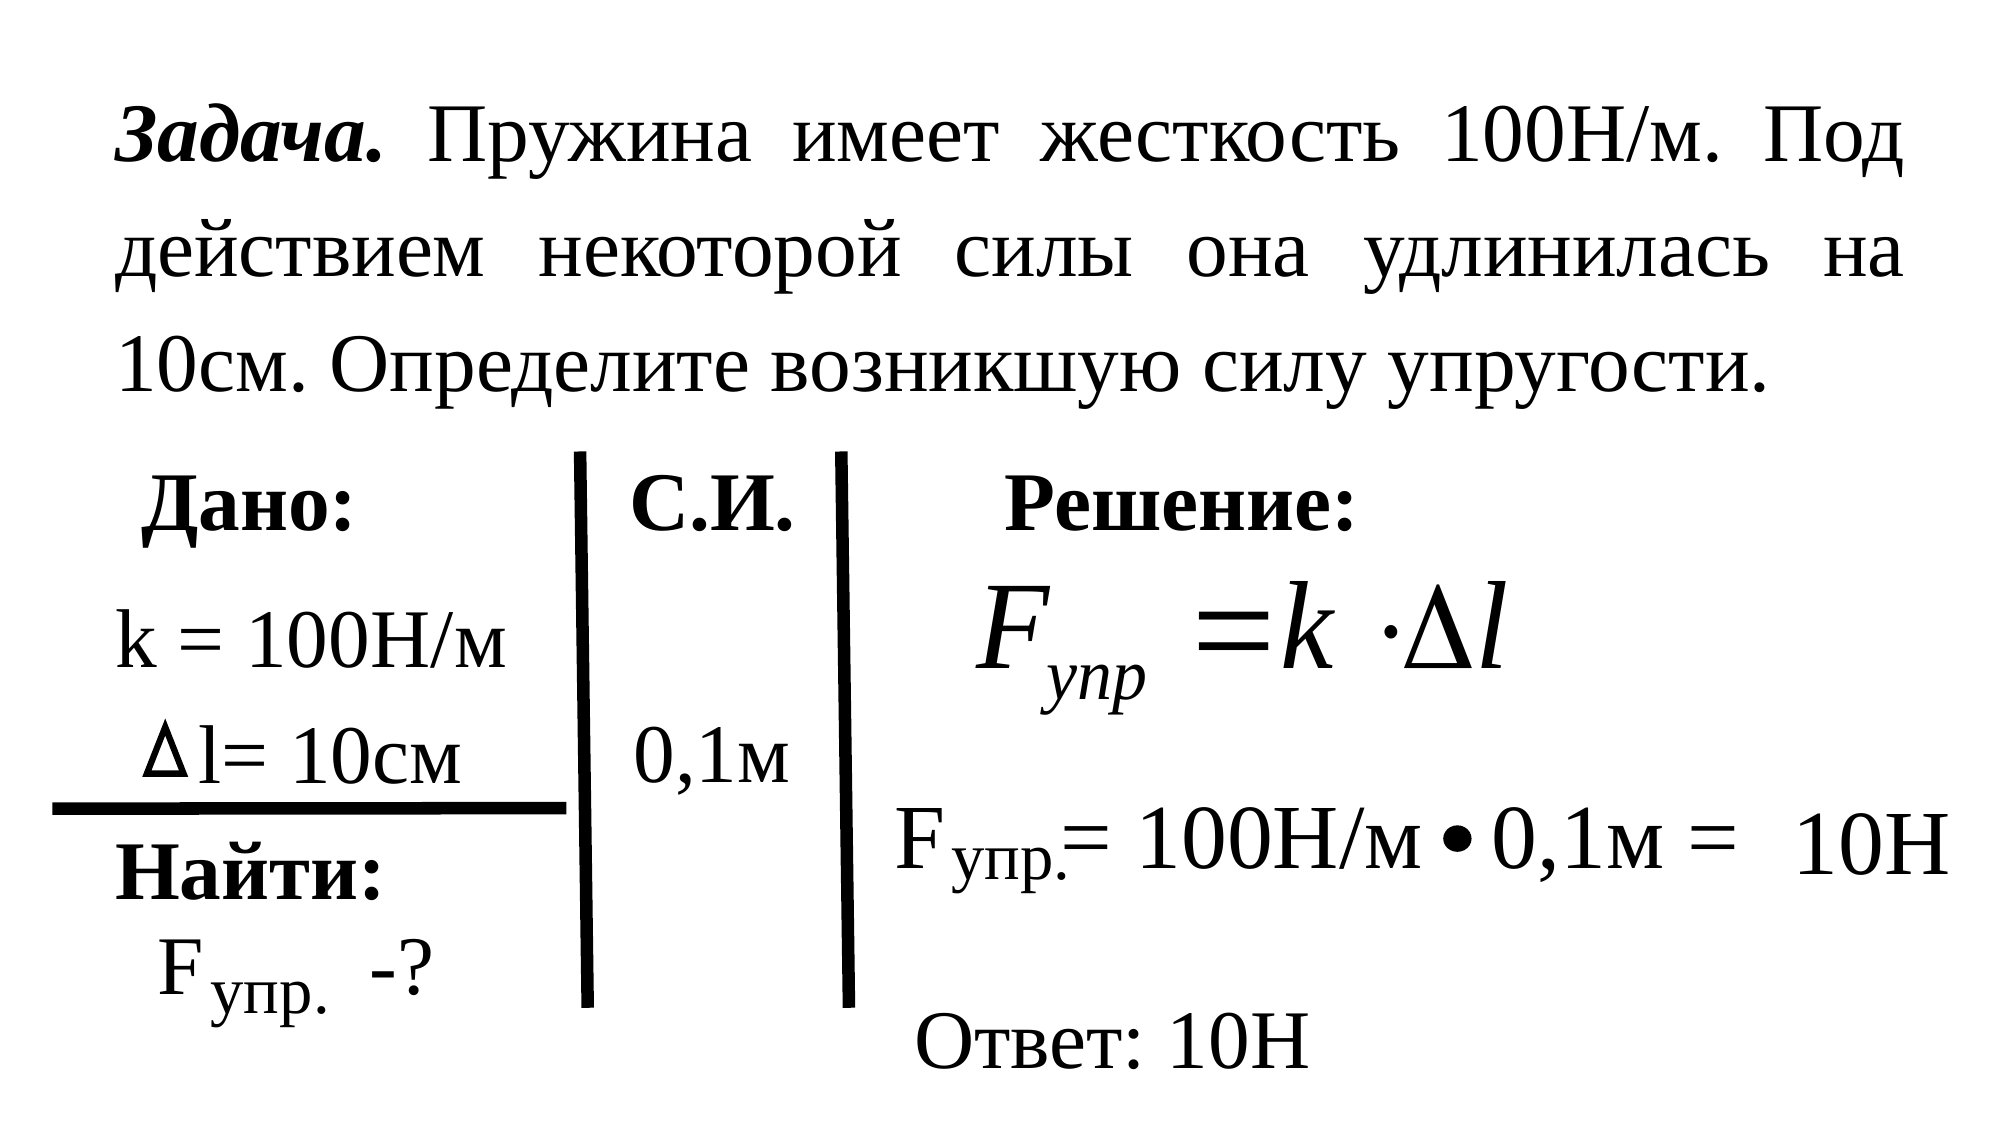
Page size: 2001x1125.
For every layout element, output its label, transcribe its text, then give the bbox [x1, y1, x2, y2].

text_box [145, 724, 186, 775]
text_box l= 10см [100, 692, 551, 802]
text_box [142, 904, 508, 1036]
text_box 10Н [1908, 775, 1994, 900]
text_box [880, 769, 1908, 902]
text_box k = 100Н/м [100, 576, 551, 692]
text_box С.И. [614, 440, 955, 555]
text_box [954, 543, 1534, 742]
text_box Найти: [100, 815, 441, 924]
text_box Ответ: 10Н [899, 977, 1412, 1093]
text_box Дано: [126, 439, 467, 555]
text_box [580, 451, 588, 1008]
text_box Решение: [989, 439, 1412, 534]
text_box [841, 451, 849, 1008]
text_box 0,1м [618, 692, 841, 807]
text_box Задача. Пружина имеет жесткость 100Н/м. Под действием некоторой силы она удлинилась на 10см. Определите возникшую силу упругости. [100, 55, 1921, 416]
